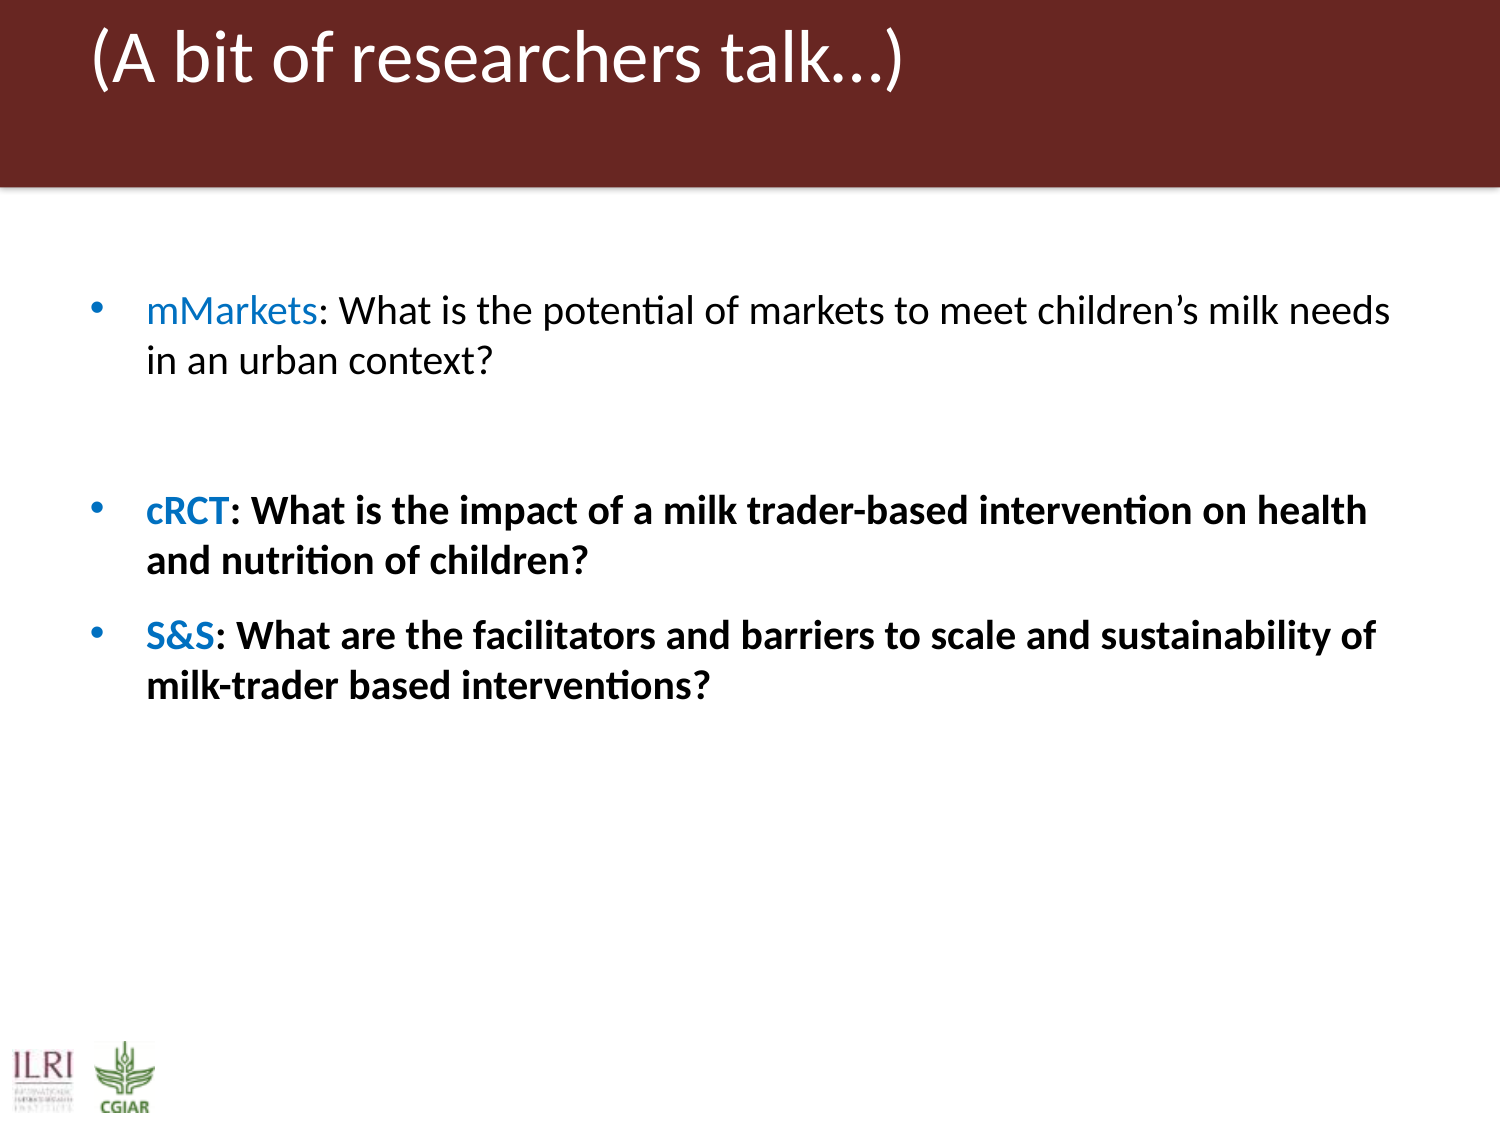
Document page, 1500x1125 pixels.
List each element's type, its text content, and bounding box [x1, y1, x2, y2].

picture [94, 1041, 155, 1113]
title (A bit of researchers talk…) [75, 0, 1425, 188]
list mMarkets: What is the potential of markets to meet children’s milk needs in an urban context? cRCT: What is the impact of a milk trader-based intervention on health and nutrition of children? S&S: What are the facilitators and barriers to scale and sustainability of milk-trader based interventions? [75, 275, 1425, 1025]
picture [12, 1049, 74, 1113]
